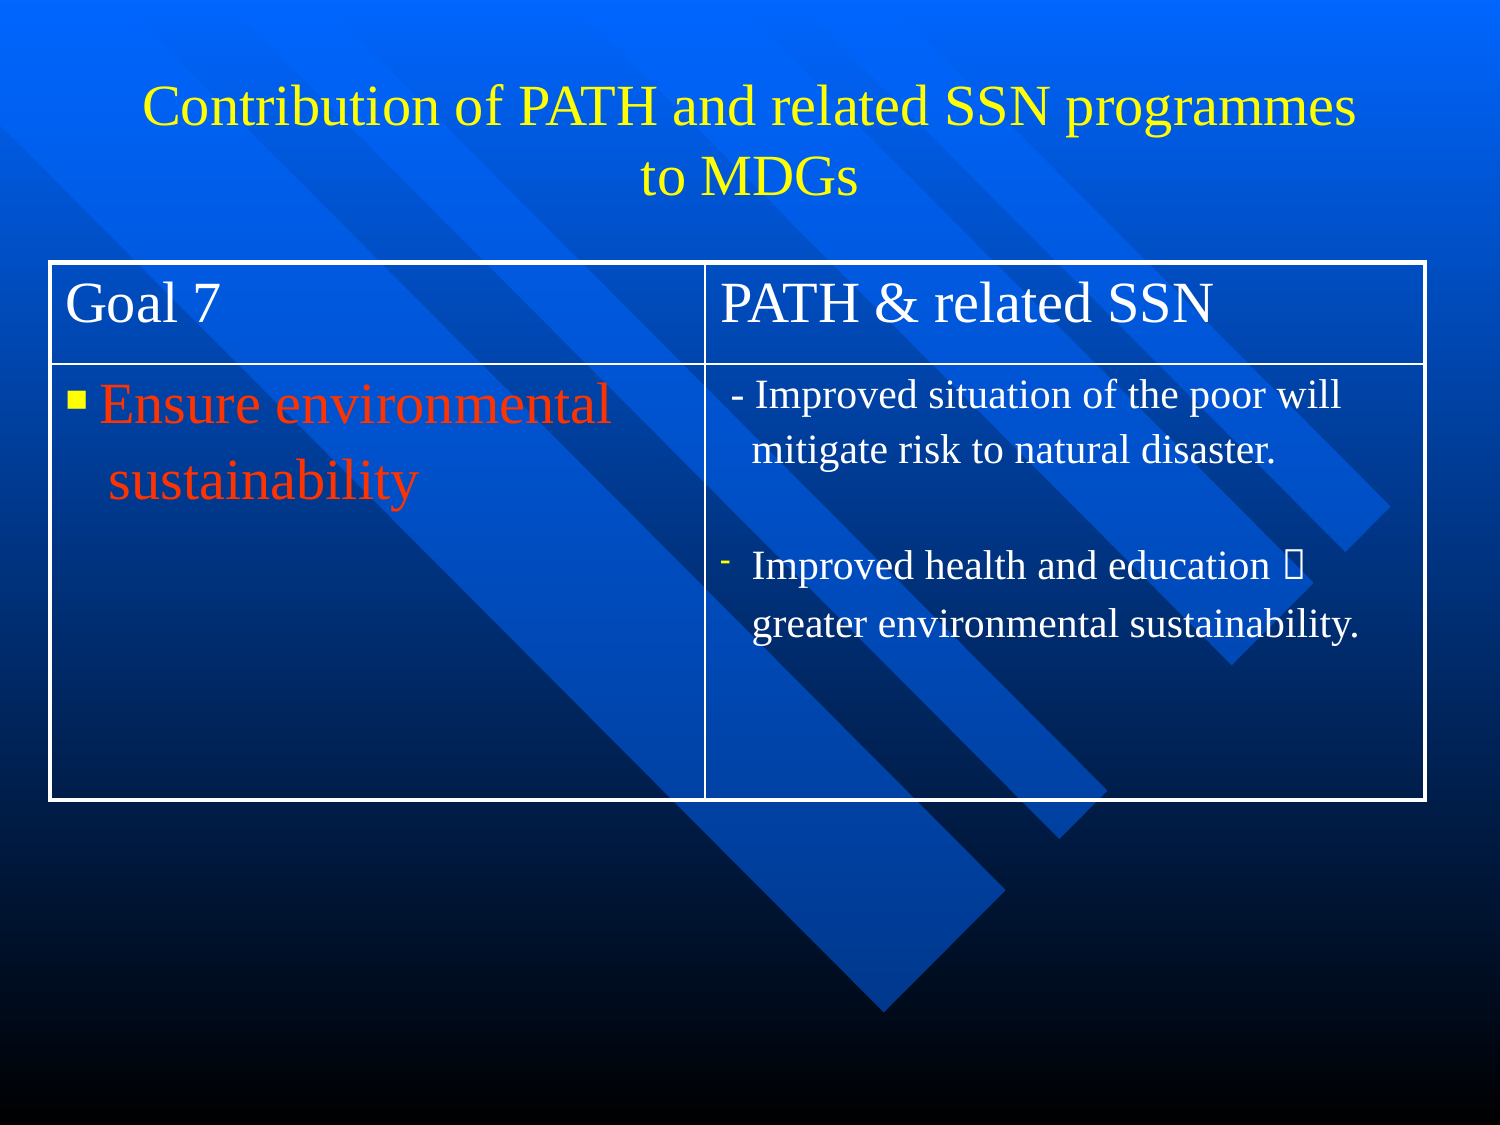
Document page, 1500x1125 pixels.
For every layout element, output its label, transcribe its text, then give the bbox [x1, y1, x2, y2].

table_header PATH & related SSN [706, 265, 1423, 363]
table_cell Ensure environmental sustainability [52, 365, 704, 798]
table_cell - Improved situation of the poor will mitigate risk to natural disaster. Improved health and education  greater environmental sustainability. [706, 365, 1423, 798]
table_header Goal 7 [52, 265, 704, 363]
title Contribution of PATH and related SSN programmes to MDGs [112, 37, 1388, 238]
